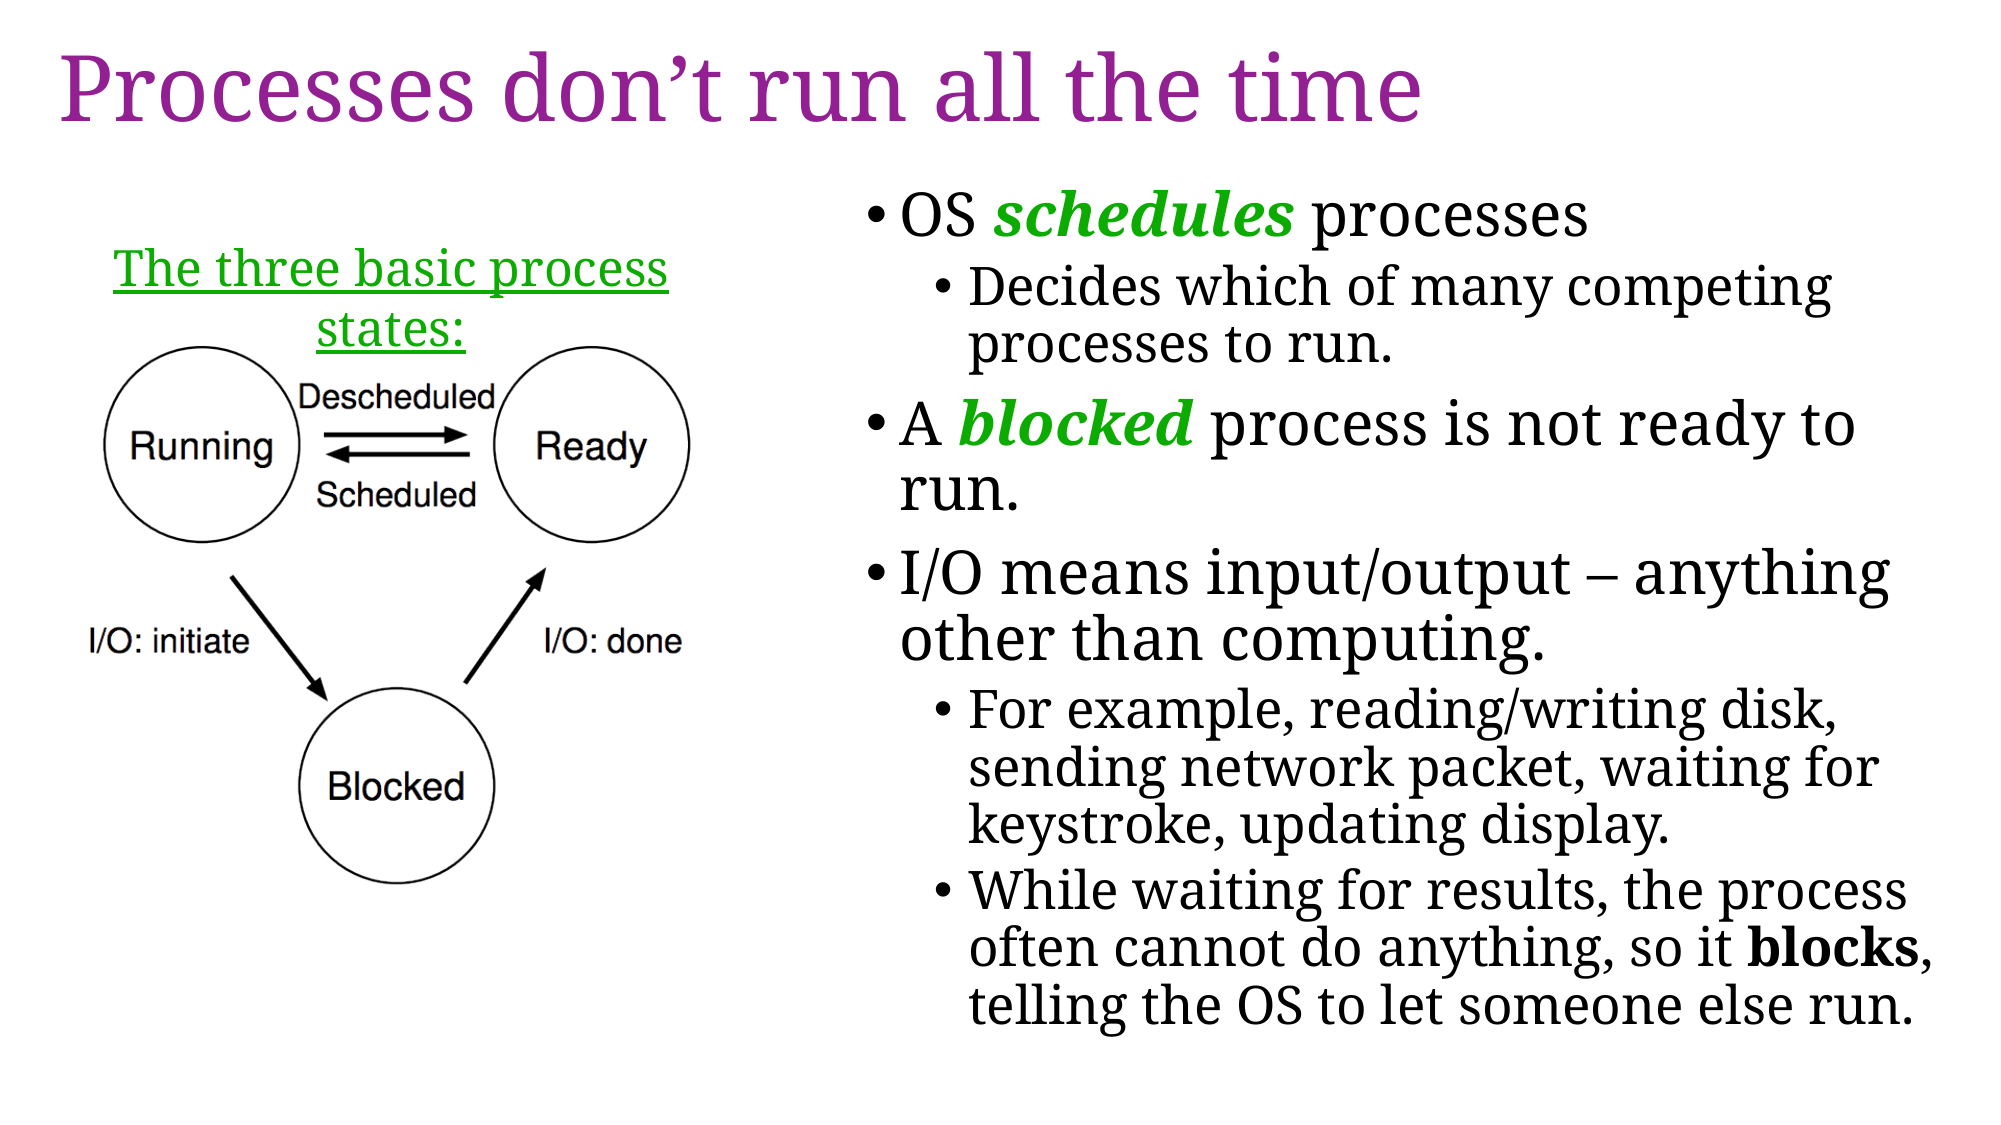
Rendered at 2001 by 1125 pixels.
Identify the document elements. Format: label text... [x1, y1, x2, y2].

text_box The three basic process states: [81, 228, 701, 325]
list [43, 325, 740, 895]
title Processes don’t run all the time [43, 25, 1953, 158]
list OS schedules processes Decides which of many competing processes to run. A blocked process is not ready to run. I/O means input/output – anything other than computing. For example, reading/writing disk, sending network packet, waiting for keystroke, updating display. While waiting for results, the process often cannot do anything, so it blocks, telling the OS to let someone else run. [850, 177, 1953, 1101]
